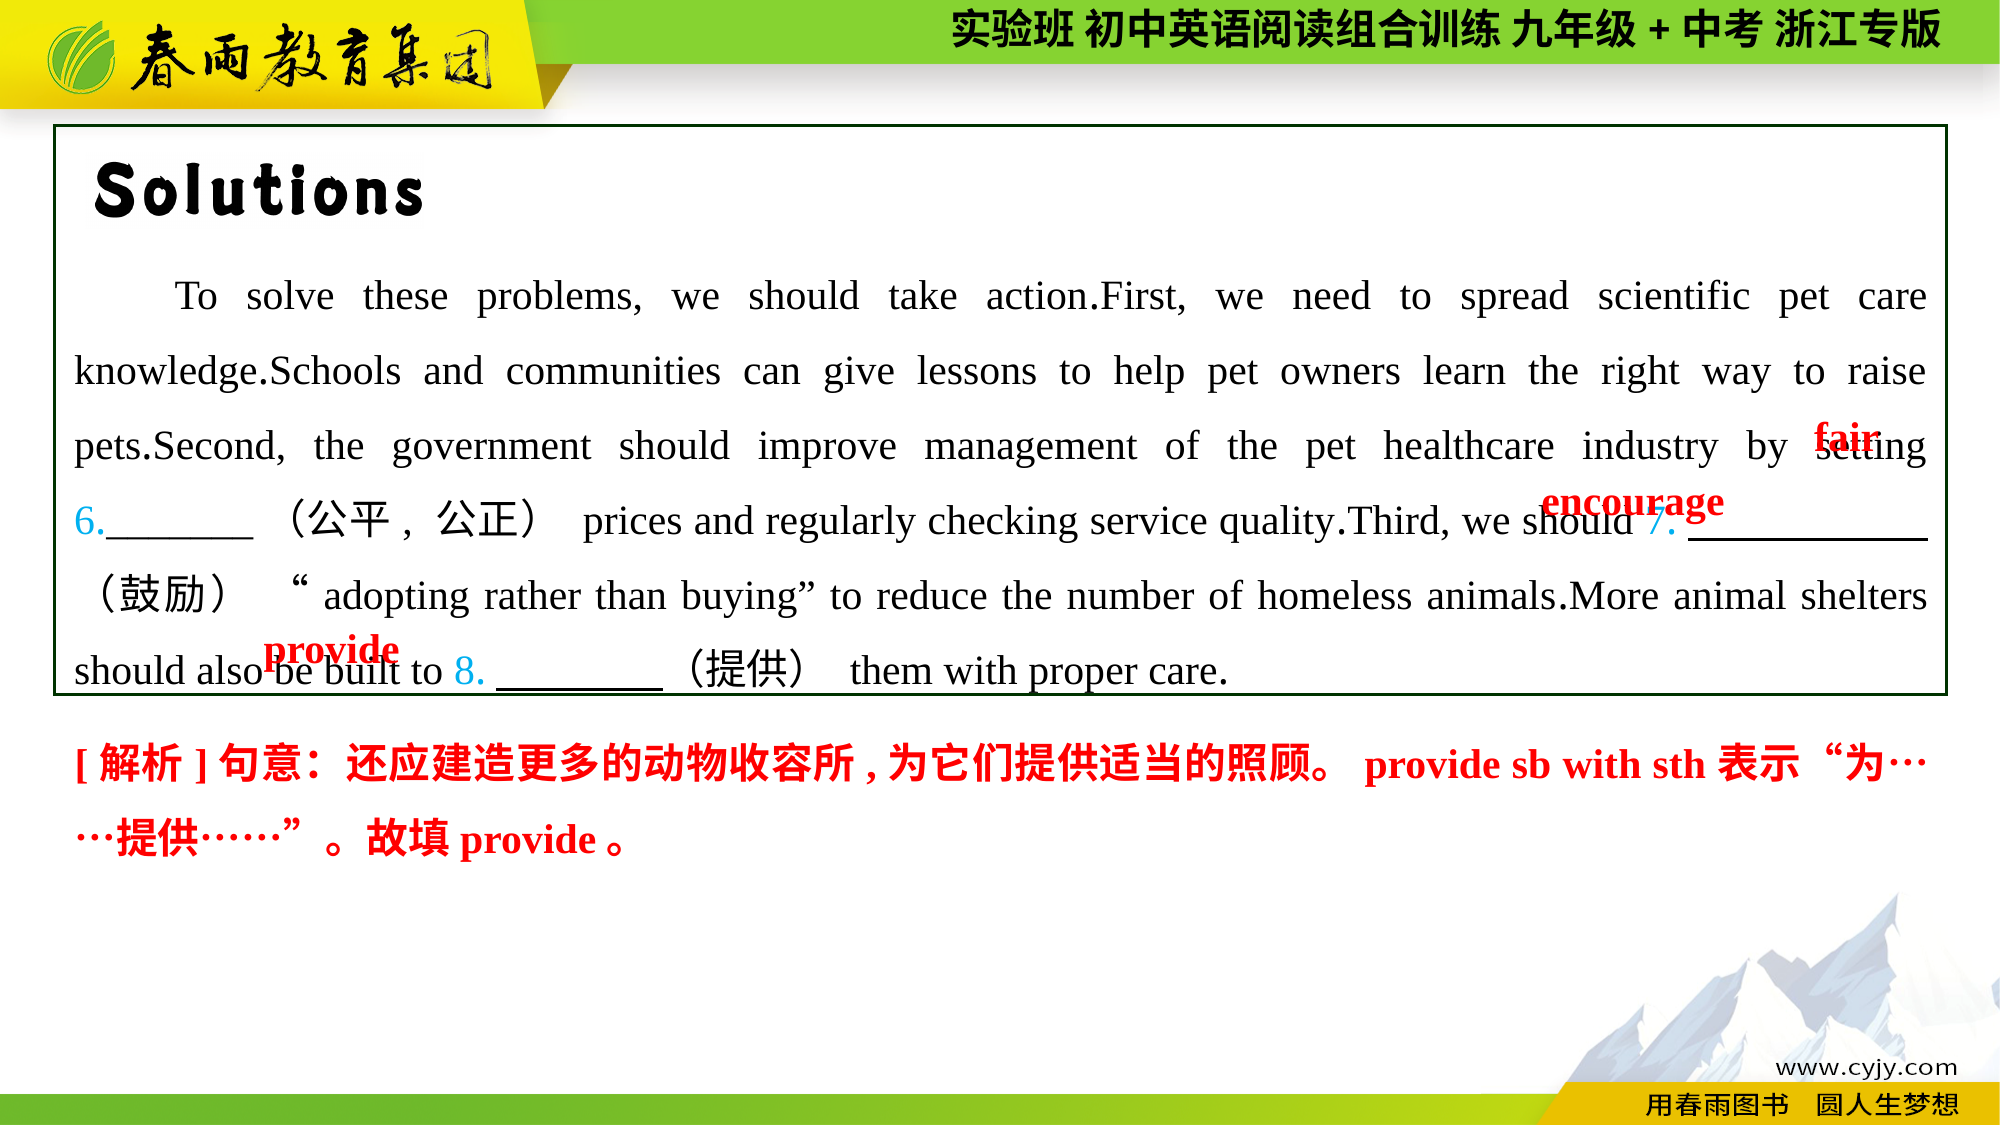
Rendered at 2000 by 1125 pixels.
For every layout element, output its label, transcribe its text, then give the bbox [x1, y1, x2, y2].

text_box fair [1799, 402, 1895, 468]
text_box [54, 125, 1947, 695]
text_box [解析]句意：还应建造更多的动物收容所,为它们提供适当的照顾。provide sb with sth表示“为……提供……”。故填provide。 [59, 704, 1944, 870]
list To solve these problems, we should take action.First, we need to spread scientific pet care knowledge.Schools and communities can give lessons to help pet owners learn the right way to raise pets.Second, the government should improve management of the pet healthcare industry by setting 6._______（公平, 公正） prices and regularly checking service quality.Third, we should 7. （鼓励） “adopting rather than buying” to reduce the number of homeless animals.More animal shelters should also be built to 8. （提供） them with proper care. [59, 695, 1944, 704]
text_box encourage [1526, 466, 1740, 532]
picture [0, 0, 2000, 1125]
text_box provide [248, 614, 415, 680]
